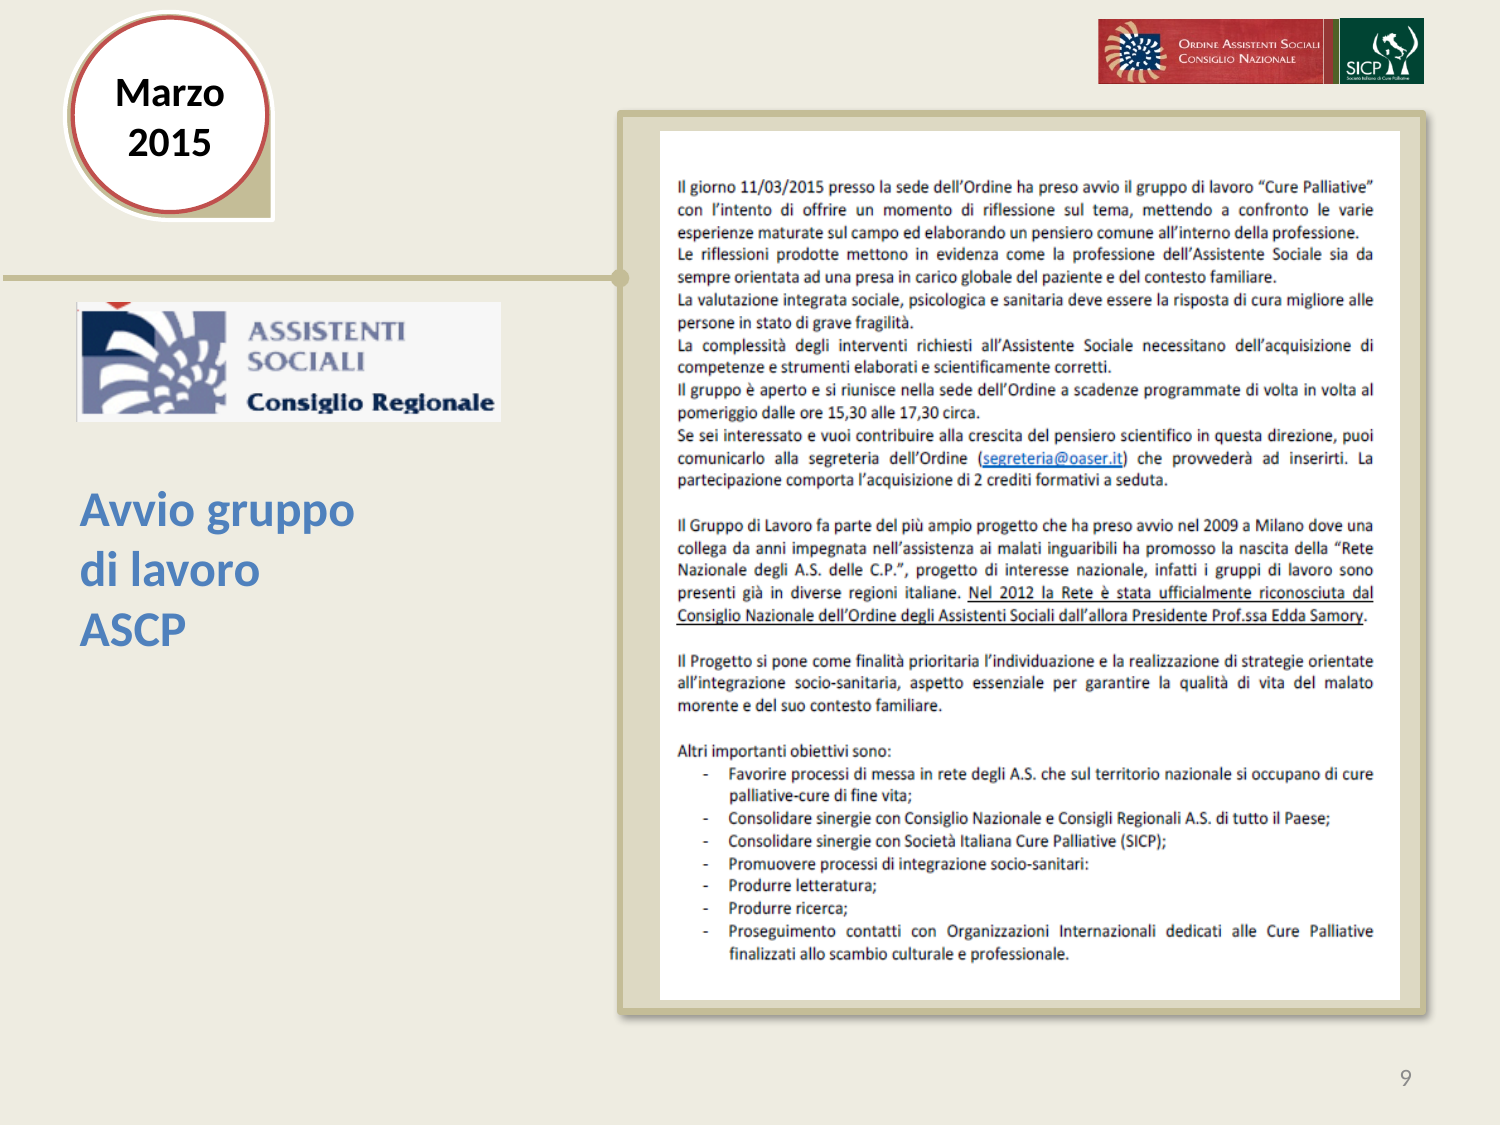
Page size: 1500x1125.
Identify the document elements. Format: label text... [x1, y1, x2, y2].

picture [1339, 18, 1424, 84]
picture [76, 302, 501, 422]
picture [1098, 19, 1324, 84]
picture [660, 131, 1400, 1000]
text_box Avvio gruppo di lavoro ASCP [64, 467, 384, 665]
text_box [64, 11, 273, 221]
